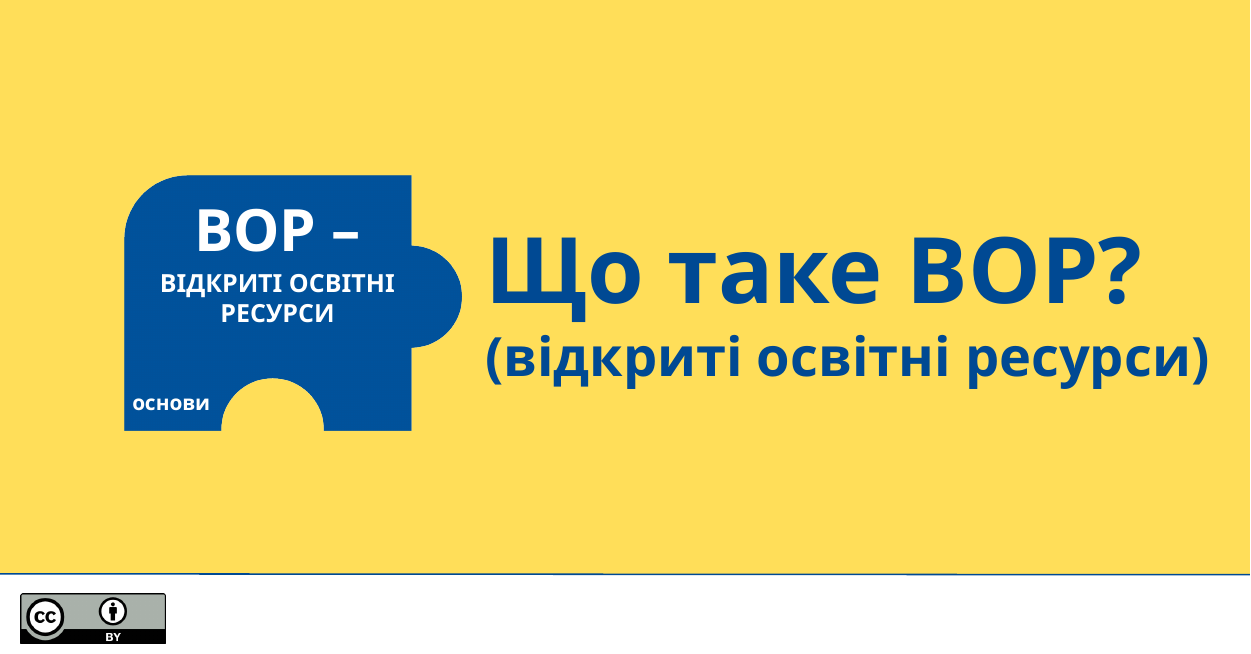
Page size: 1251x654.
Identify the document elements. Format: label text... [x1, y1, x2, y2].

picture [124, 174, 462, 432]
text_box Що таке BOP? (відкриті освітні ресурси) [470, 196, 1230, 402]
text_box [0, 582, 1250, 654]
picture [20, 592, 166, 645]
text_box BOP – ВІДКРИТІ ОСВІТНІ РЕСУРСИ основи [107, 151, 448, 503]
